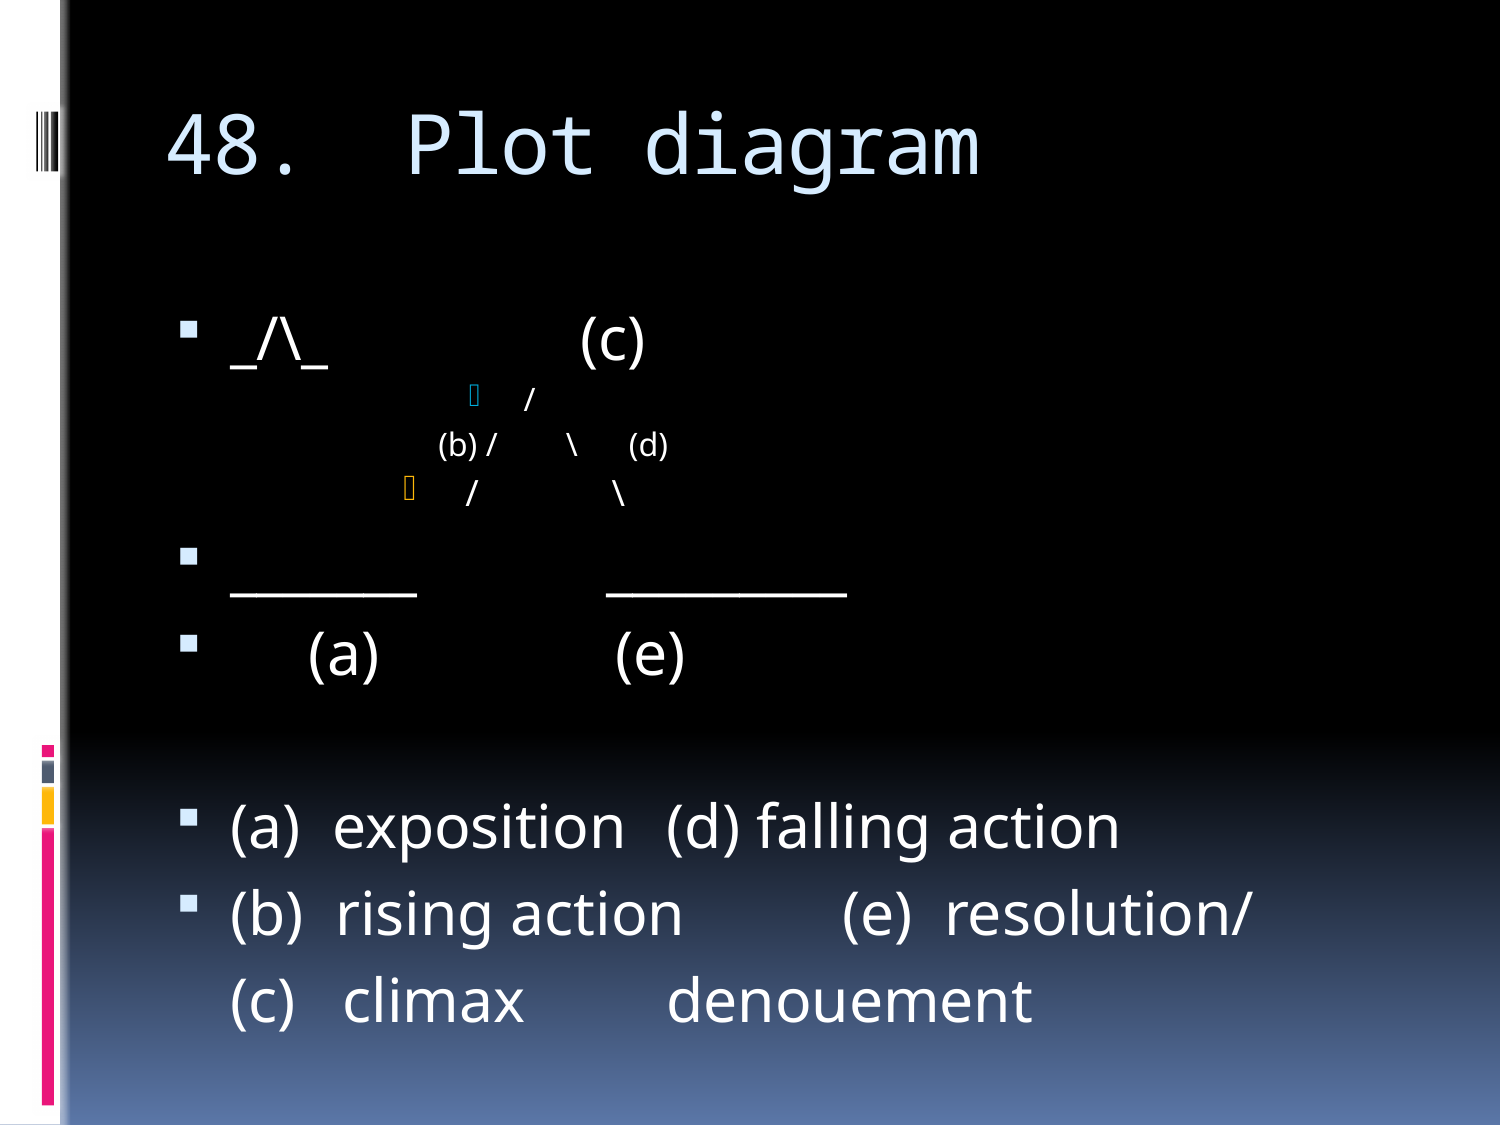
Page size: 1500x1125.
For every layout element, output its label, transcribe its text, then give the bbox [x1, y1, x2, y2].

list _/\_ (c) / (b) / \ (d) / \ _______ _________ (a) (e) (a) exposition (d) falling action (b) rising action (e) resolution/ (c) climax denouement [150, 292, 1425, 1043]
title 48. Plot diagram [150, 83, 1425, 234]
